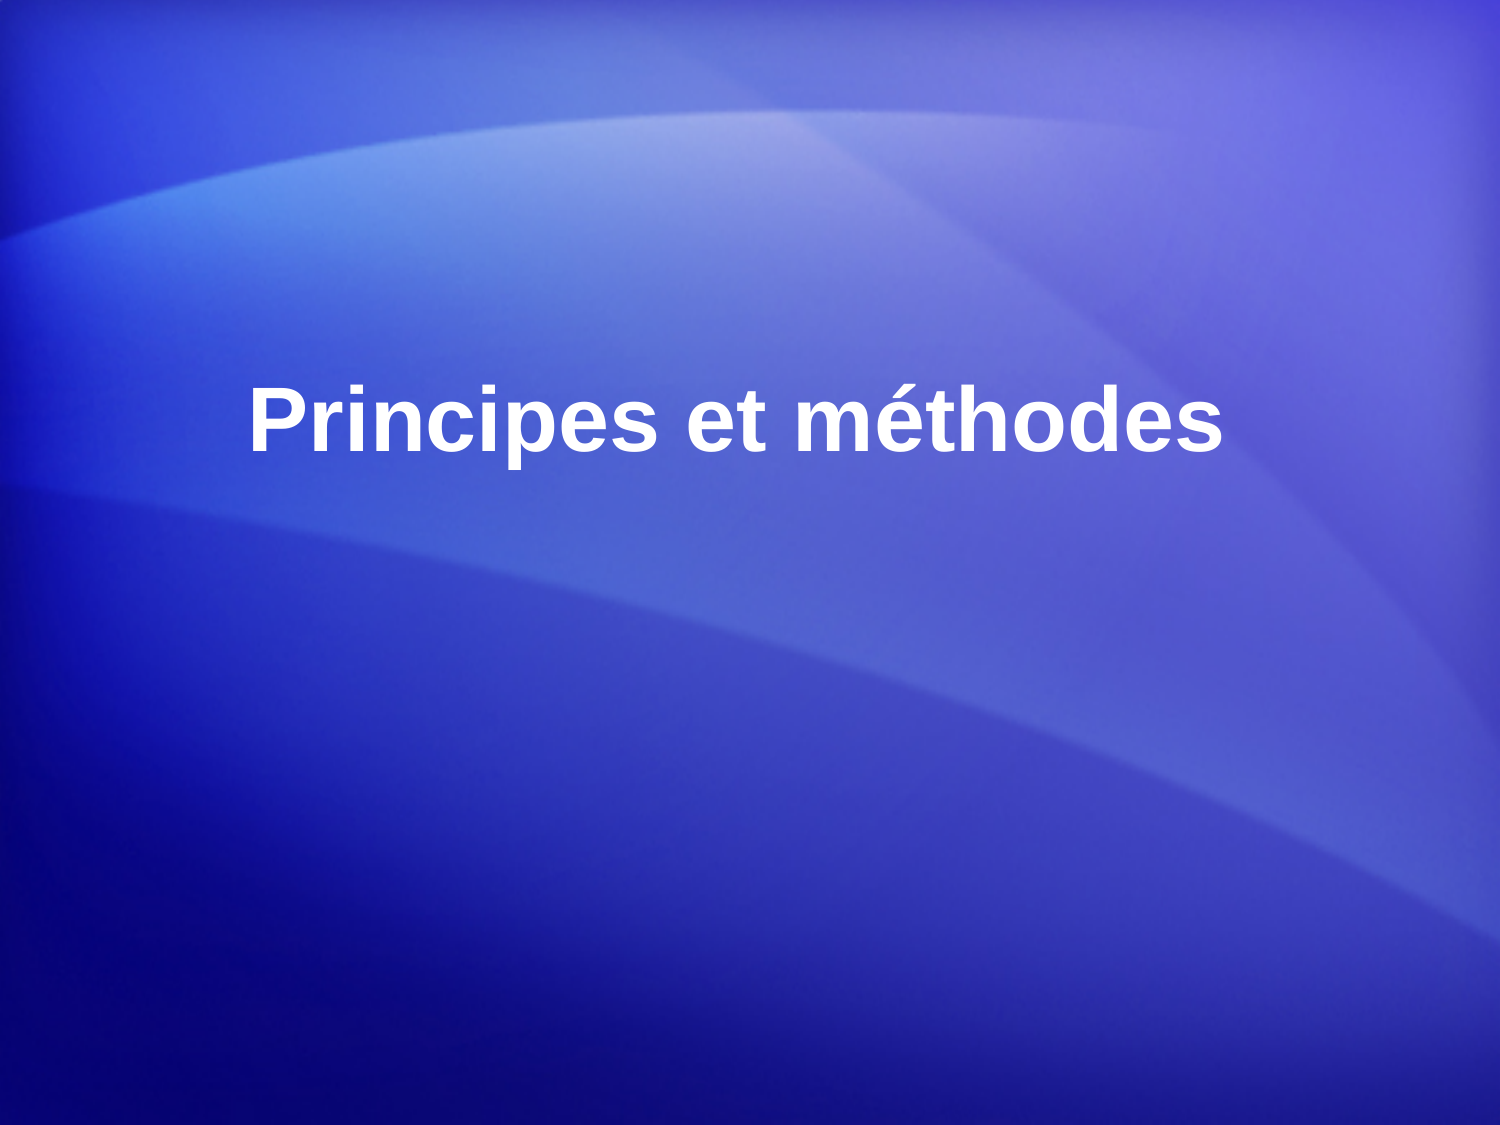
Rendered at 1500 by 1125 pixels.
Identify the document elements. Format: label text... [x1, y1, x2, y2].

title Principes et méthodes [112, 349, 1388, 591]
picture [0, 0, 1500, 1125]
